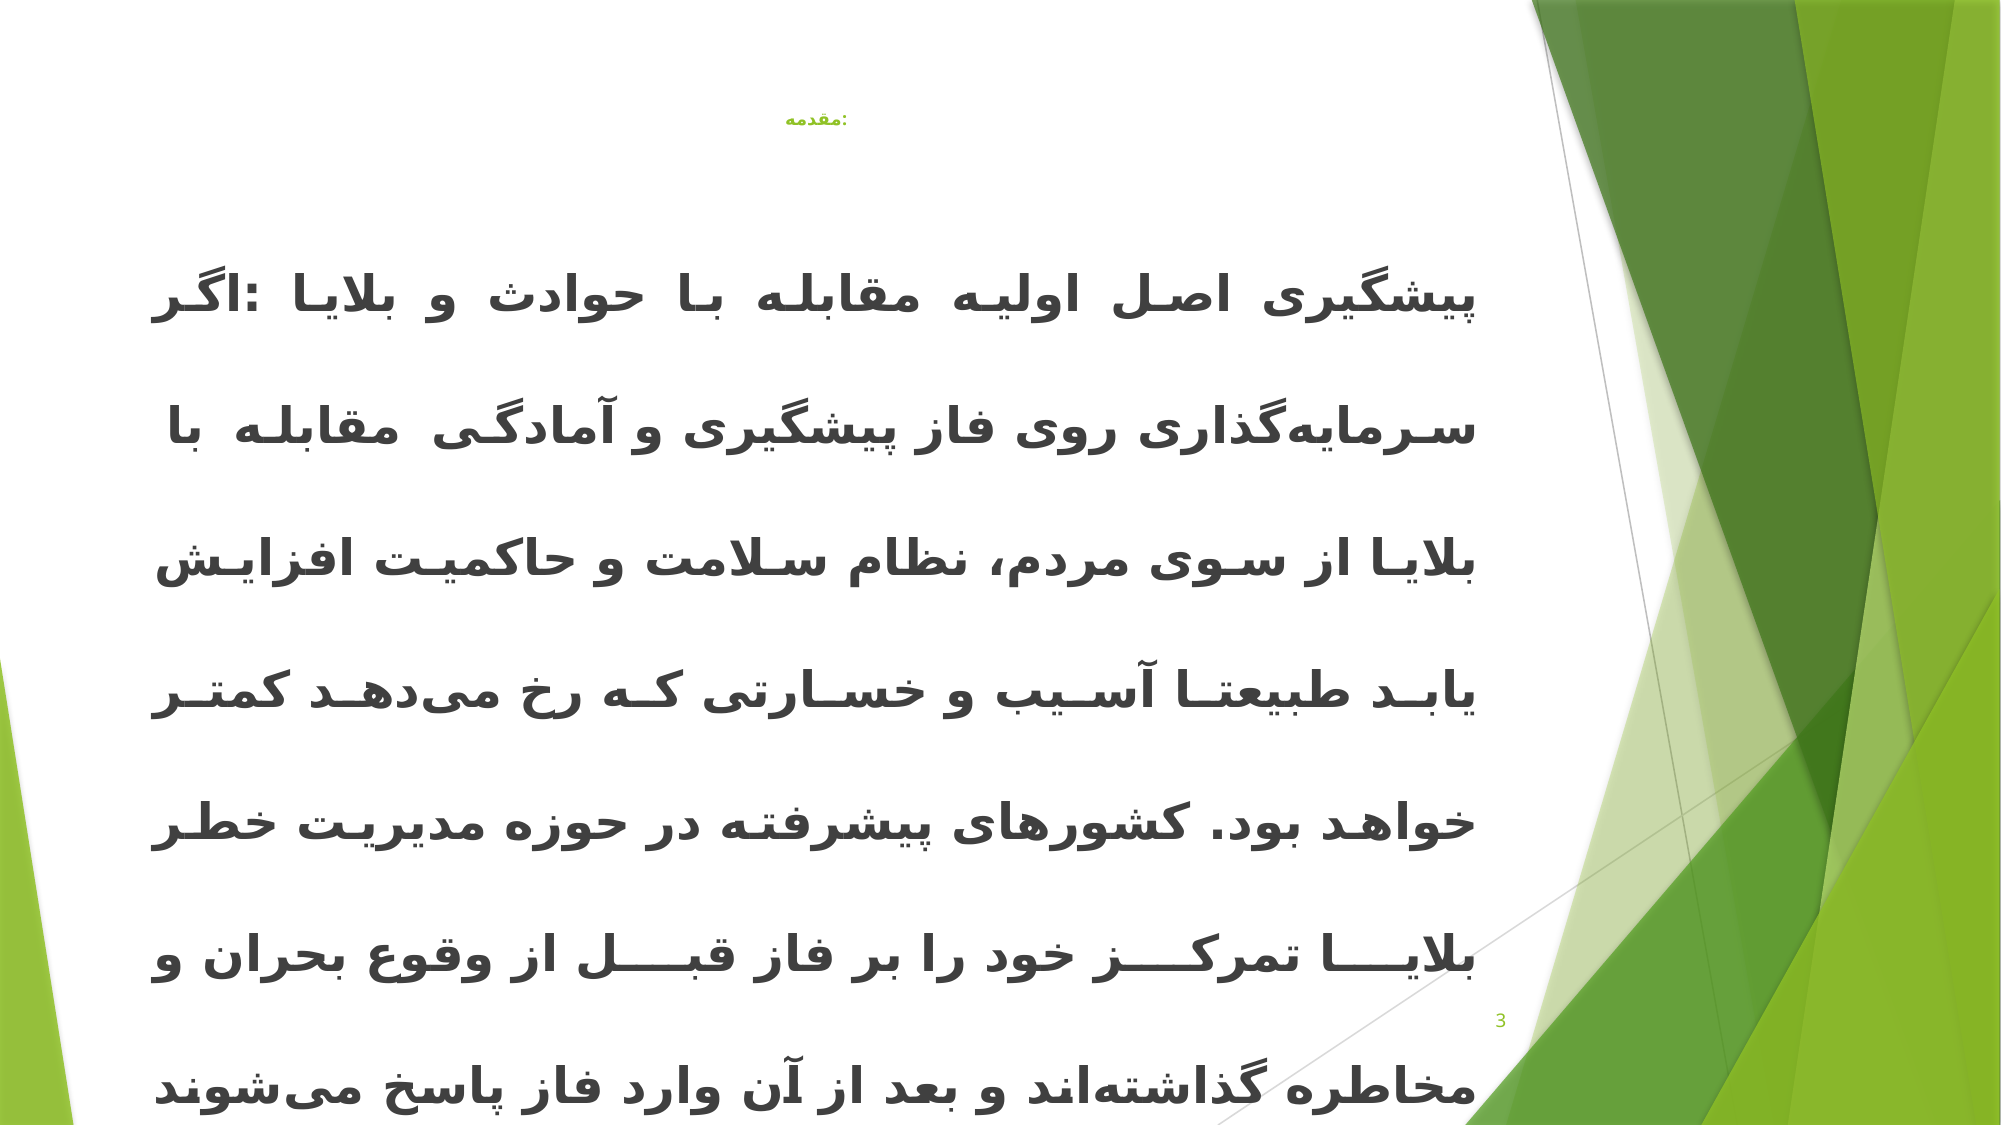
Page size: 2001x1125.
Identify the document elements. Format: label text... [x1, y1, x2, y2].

slide_number 3 [1409, 991, 1522, 1051]
title مقدمه: [111, 99, 1522, 183]
list پیشگیری اصل اولیه مقابله با حوادث و بلایا :اگر سرمایه‌گذاری روی فاز پیشگیری و آمادگی مقابله با بلایا از سوی مردم، نظام سلامت و حاکمیت افزایش یابد طبیعتا آسیب و خسارتی که رخ می‌دهد کمتر خواهد بود. کشورهای پیشرفته در حوزه مدیریت خطر بلایا تمرکز خود را بر فاز قبل از وقوع بحران و مخاطره گذاشته‌اند و بعد از آن وارد فاز پاسخ می‌شوند و روی تاب آوری کار می‌کنند. [138, 182, 1494, 1014]
